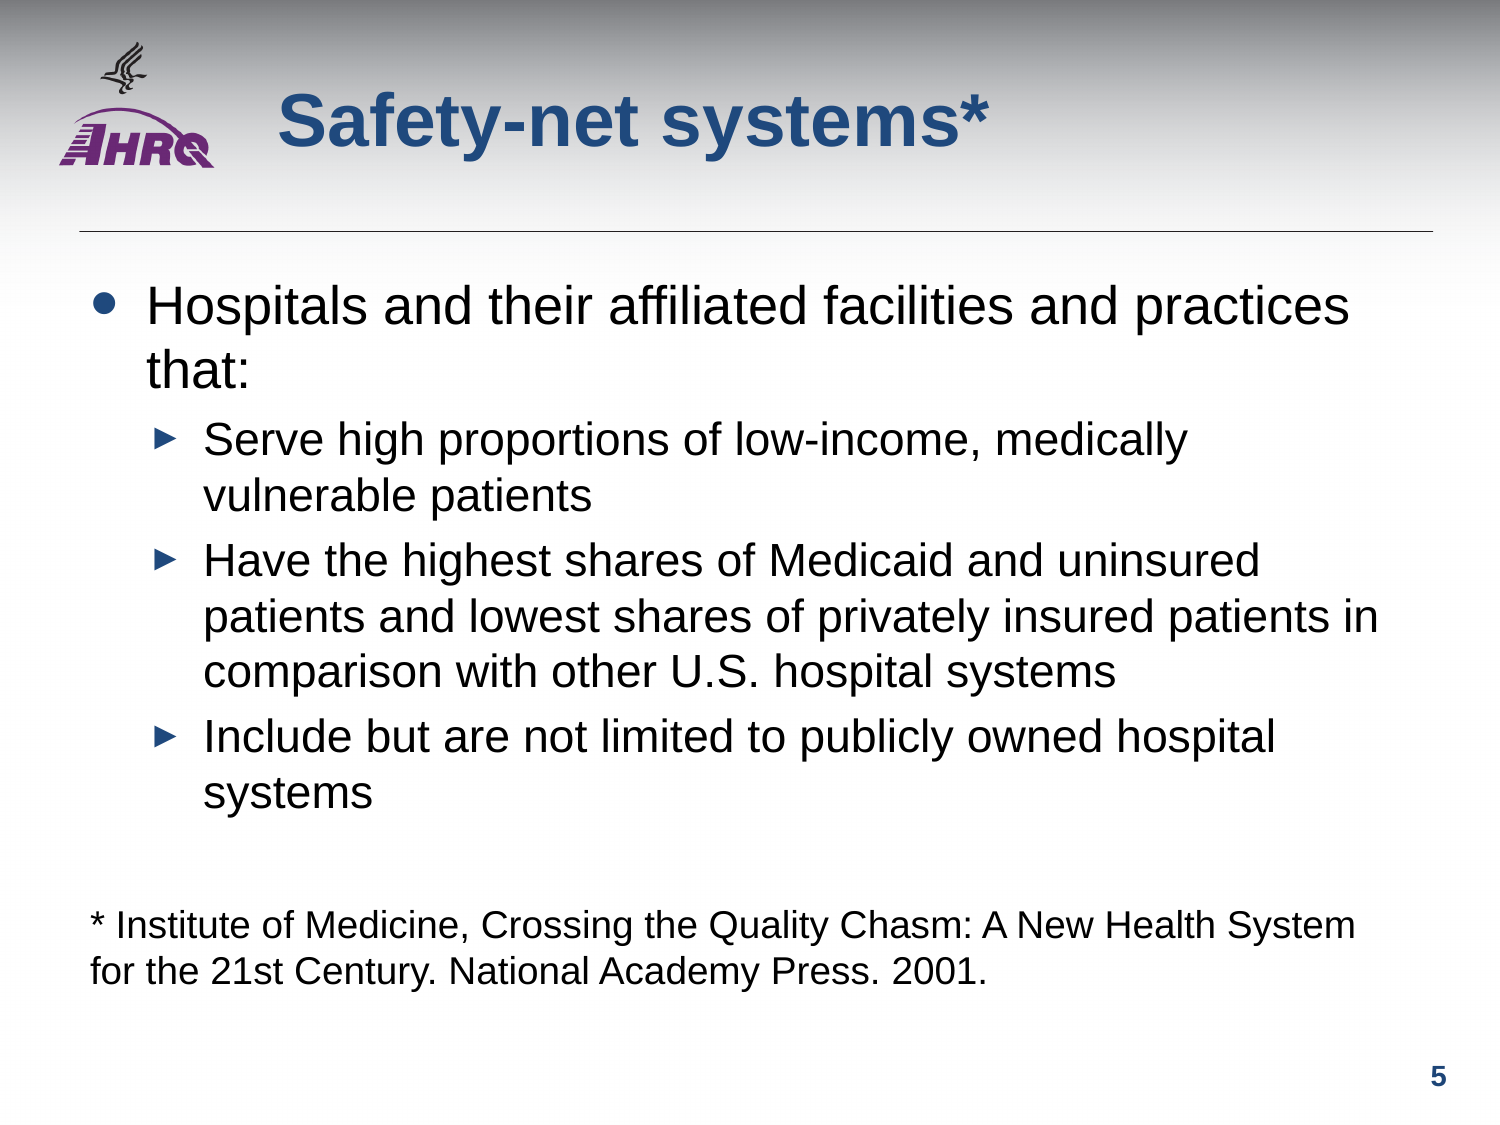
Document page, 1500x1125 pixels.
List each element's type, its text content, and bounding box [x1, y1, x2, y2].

list Hospitals and their affiliated facilities and practices that: Serve high proportions of low-income, medically vulnerable patients Have the highest shares of Medicaid and uninsured patients and lowest shares of privately insured patients in comparison with other U.S. hospital systems Include but are not limited to publicly owned hospital systems * Institute of Medicine, Crossing the Quality Chasm: A New Health System for the 21st Century. National Academy Press. 2001. [75, 262, 1425, 1005]
text_box 5 [1321, 1032, 1447, 1093]
title Safety-net systems* [262, 45, 1425, 188]
picture [0, 0, 1500, 1125]
